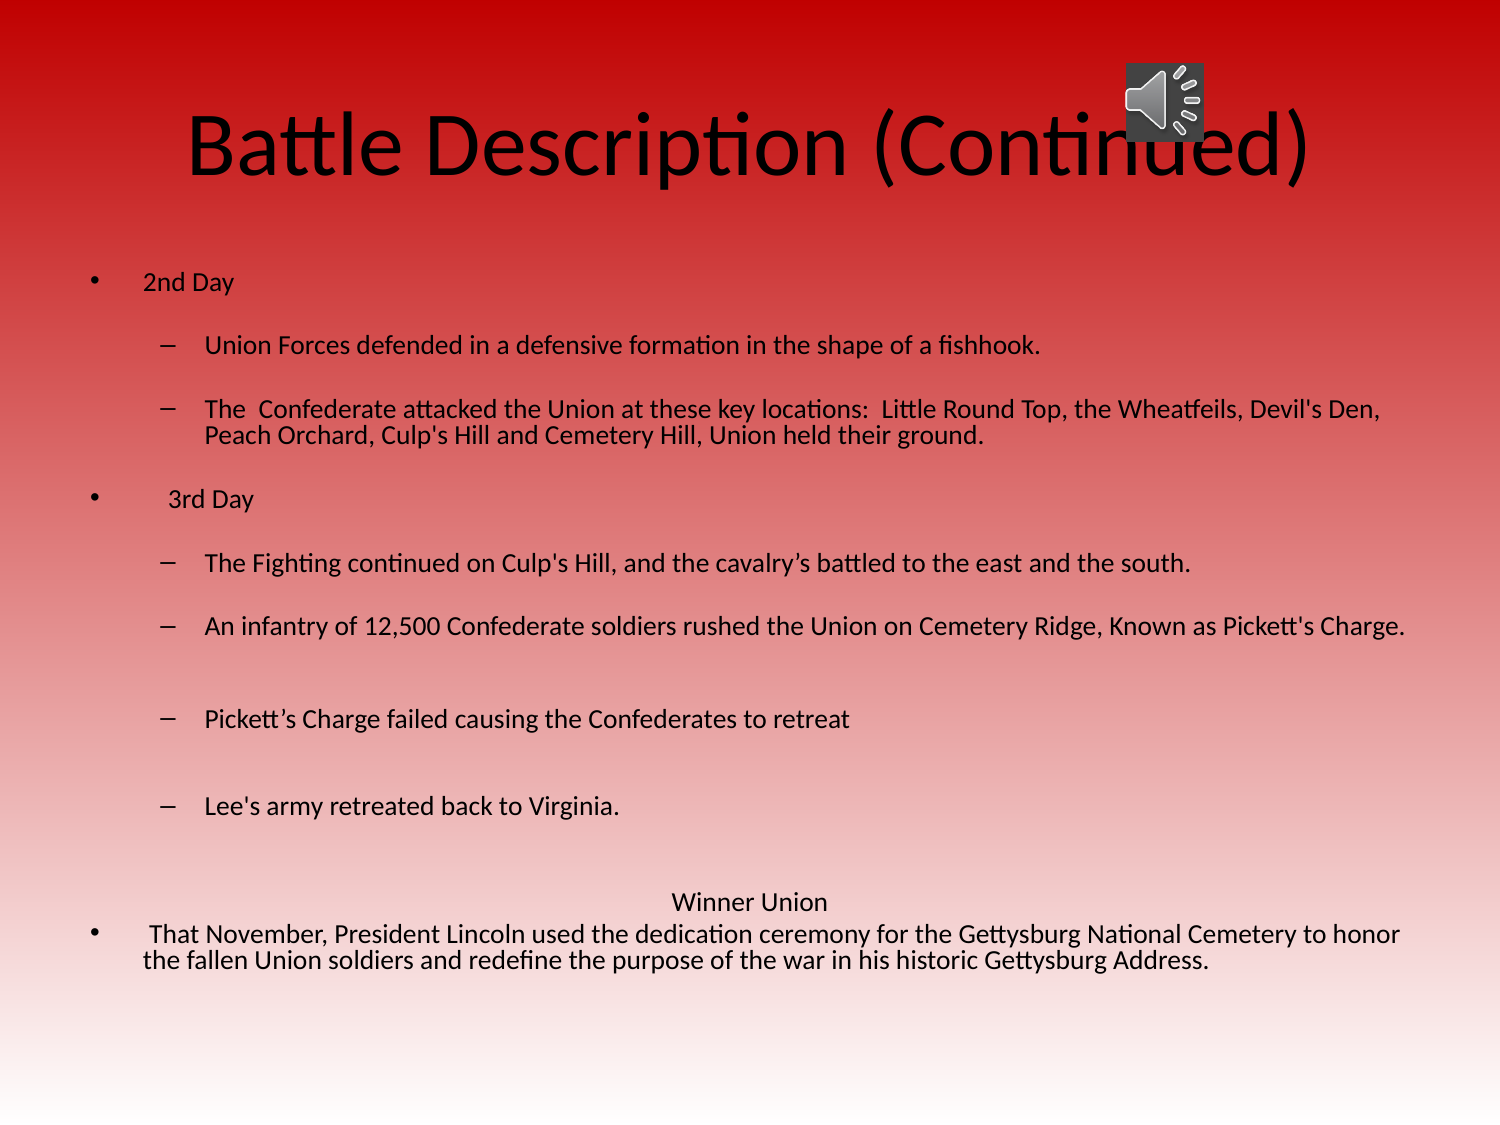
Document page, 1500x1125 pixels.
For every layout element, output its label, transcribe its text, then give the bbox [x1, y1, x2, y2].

picture [1124, 62, 1206, 143]
list 2nd Day Union Forces defended in a defensive formation in the shape of a fishhook. The Confederate attacked the Union at these key locations: Little Round Top, the Wheatfeils, Devil's Den, Peach Orchard, Culp's Hill and Cemetery Hill, Union held their ground. 3rd Day The Fighting continued on Culp's Hill, and the cavalry’s battled to the east and the south. An infantry of 12,500 Confederate soldiers rushed the Union on Cemetery Ridge, Known as Pickett's Charge. Pickett’s Charge failed causing the Confederates to retreat Lee's army retreated back to Virginia. Winner Union That November, President Lincoln used the dedication ceremony for the Gettysburg National Cemetery to honor the fallen Union soldiers and redefine the purpose of the war in his historic Gettysburg Address. [74, 262, 1426, 1006]
title Battle Description (Continued) [74, 44, 1426, 233]
